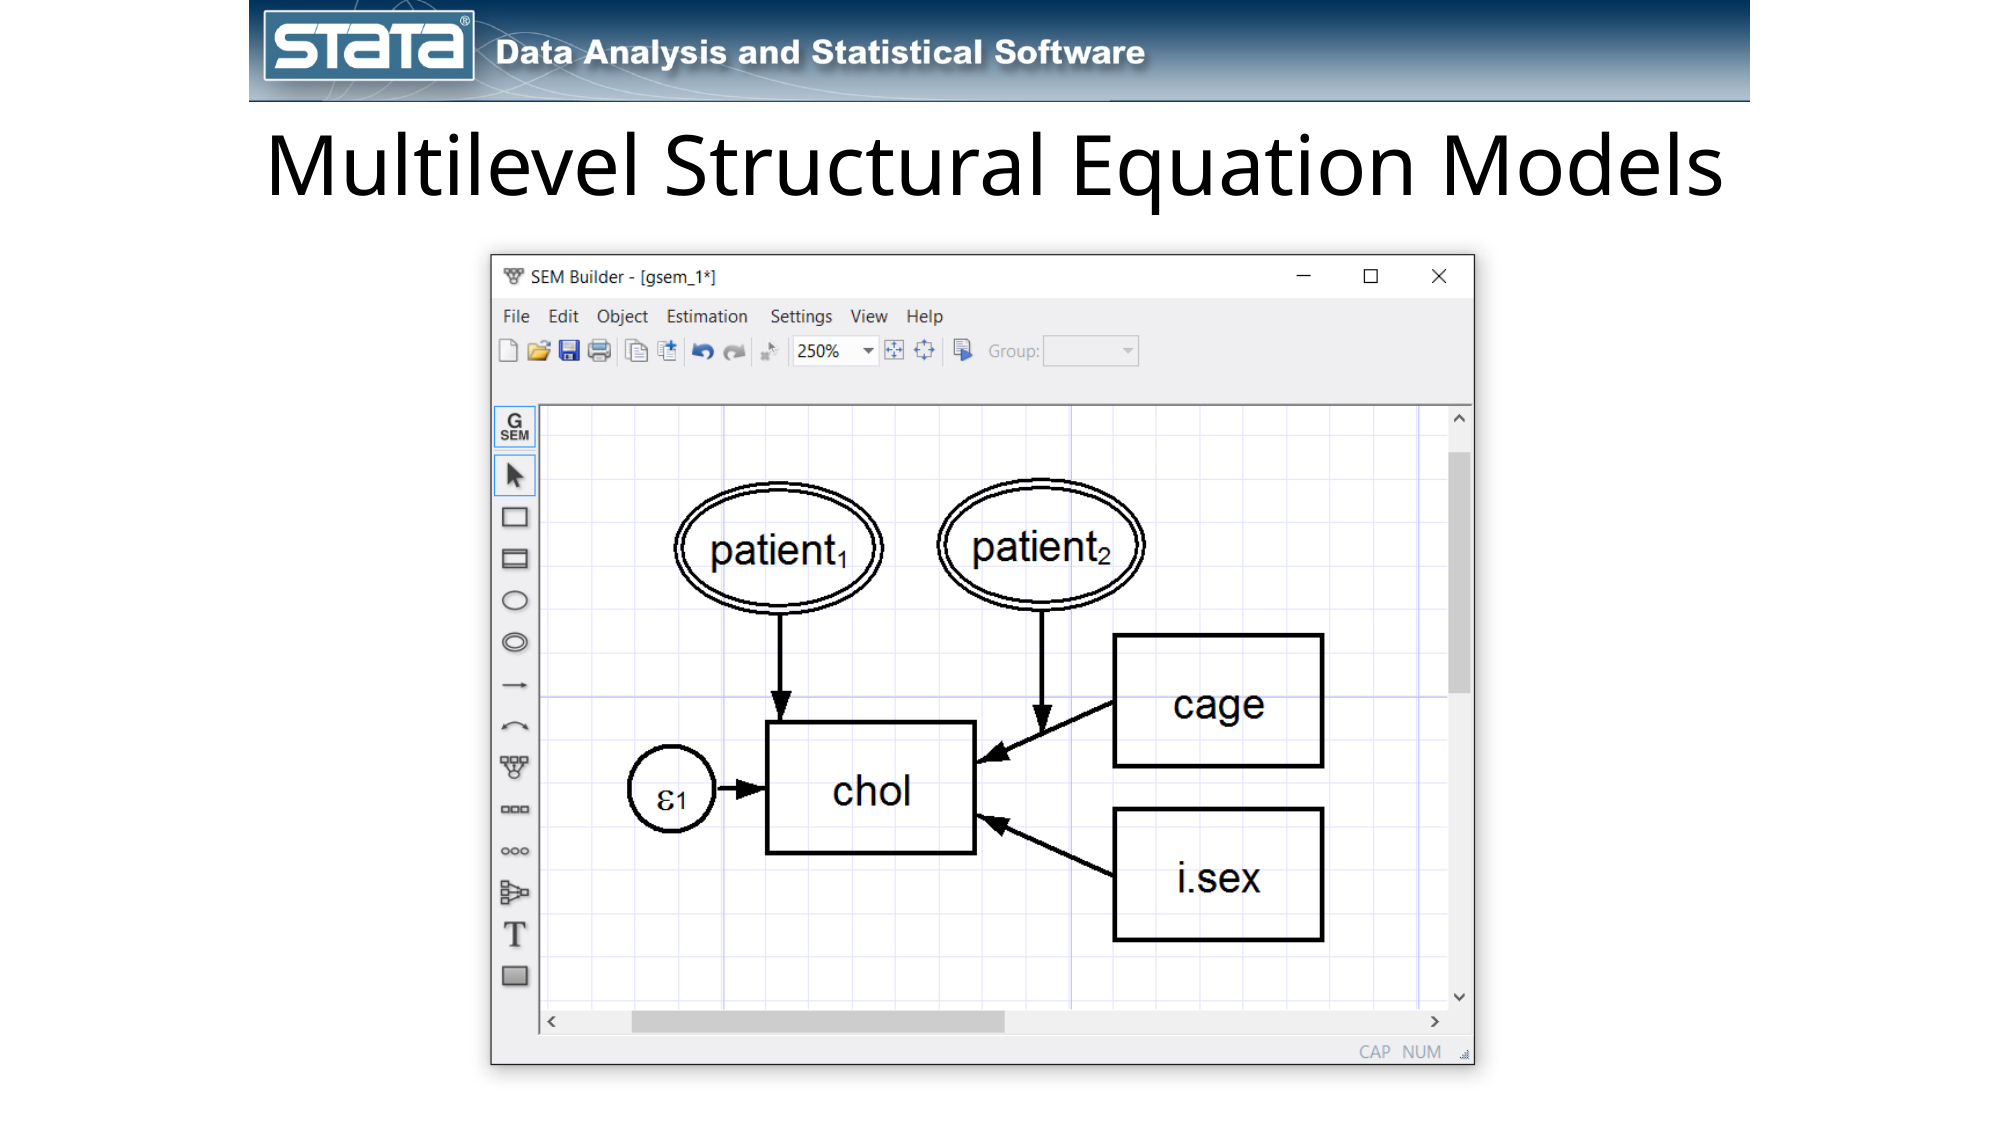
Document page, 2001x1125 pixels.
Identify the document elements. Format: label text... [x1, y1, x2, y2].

picture [449, 231, 1511, 1108]
picture [249, 0, 1750, 102]
title Multilevel Structural Equation Models [249, 102, 1750, 238]
